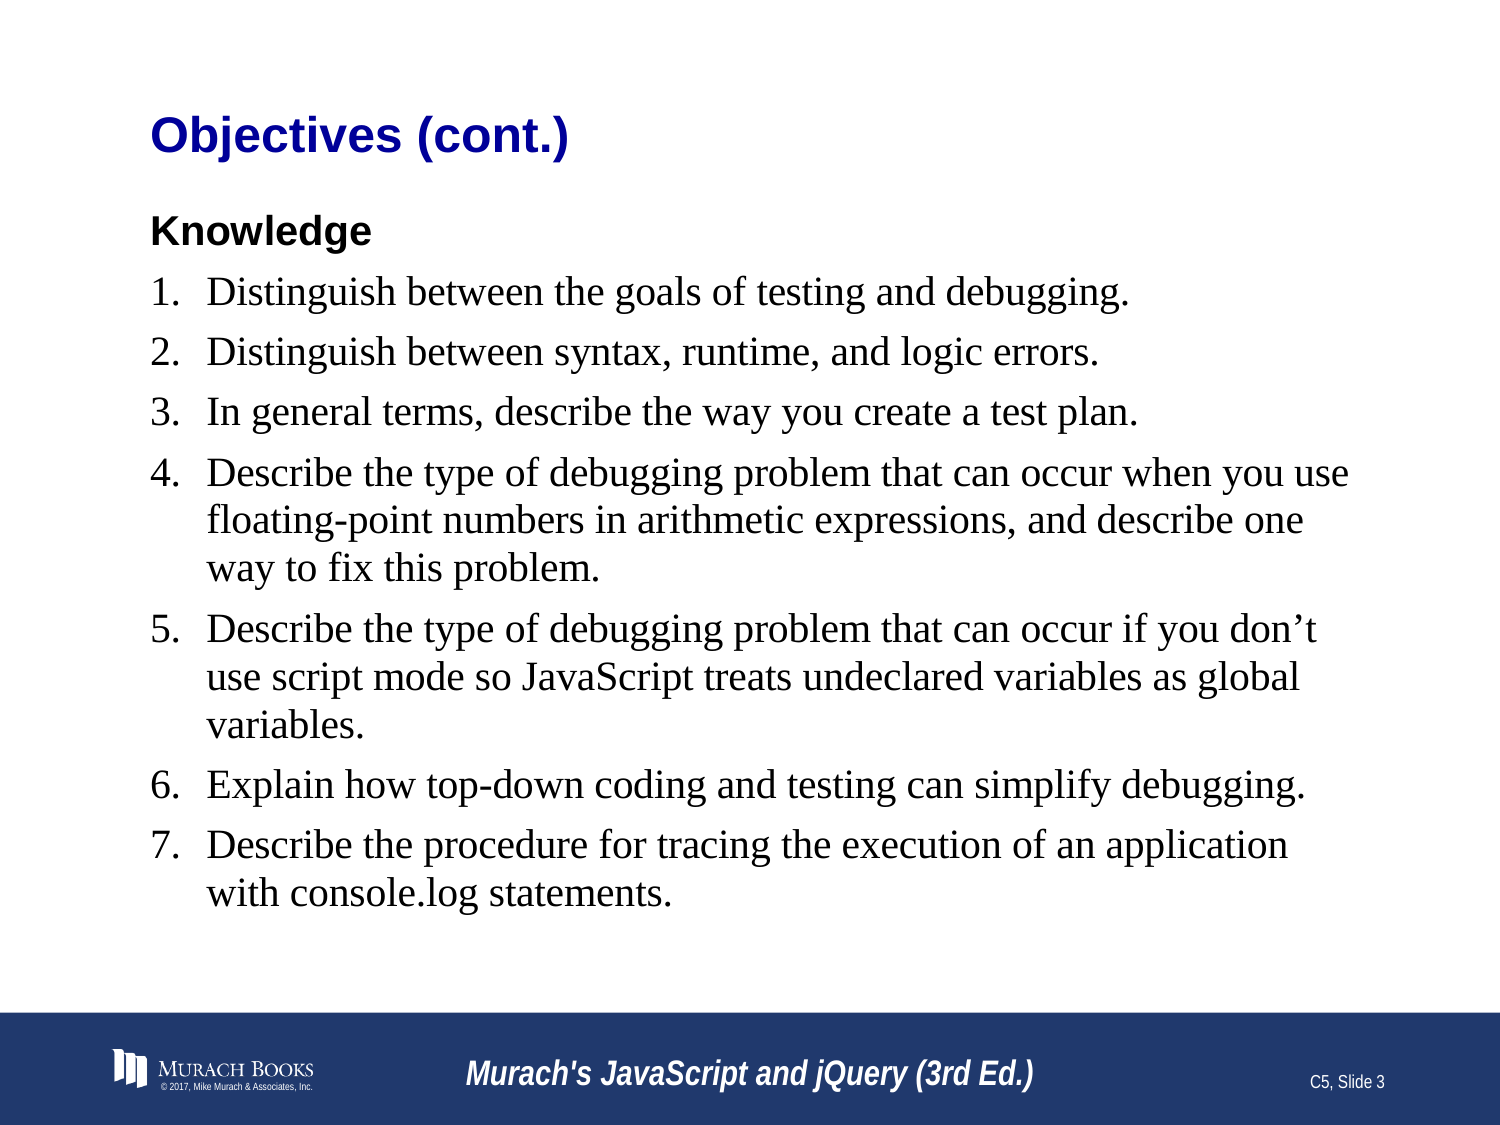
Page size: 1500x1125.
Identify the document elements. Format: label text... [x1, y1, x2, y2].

title Objectives (cont.) [150, 102, 1350, 164]
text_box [149, 174, 1350, 929]
slide_number C5, Slide 3 [1087, 1025, 1400, 1100]
slide_number Murach's JavaScript and jQuery (3rd Ed.) [463, 1025, 1050, 1100]
footer © 2017, Mike Murach & Associates, Inc. [12, 1025, 463, 1100]
